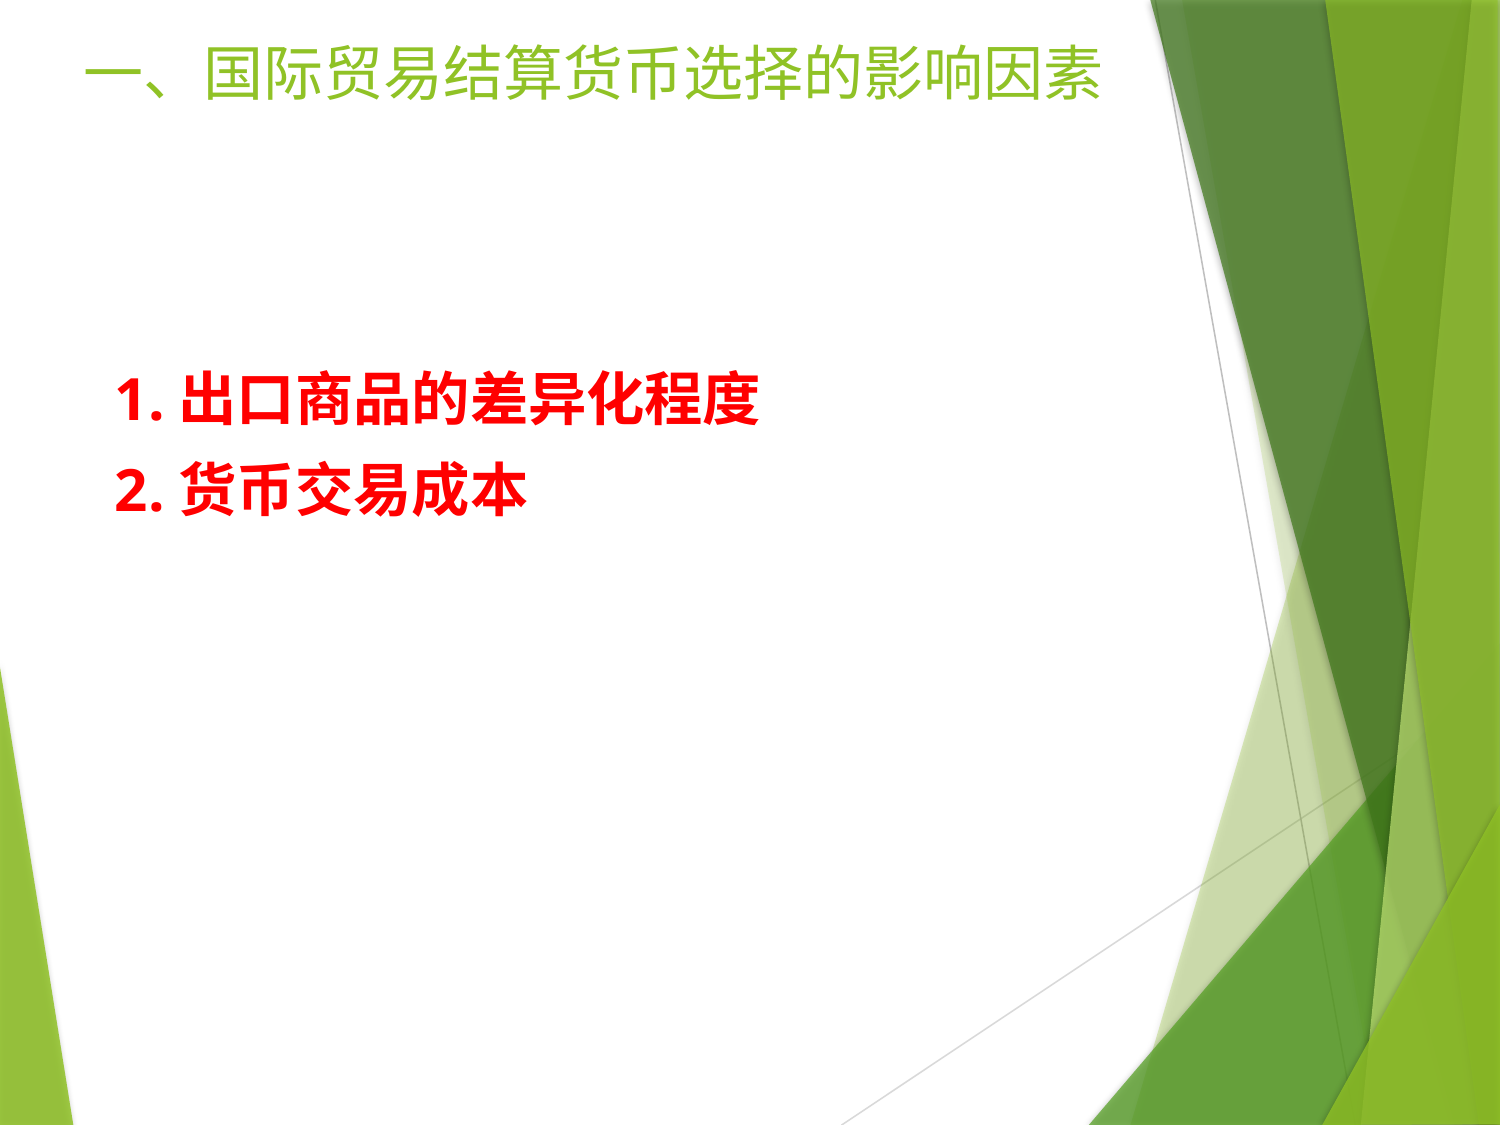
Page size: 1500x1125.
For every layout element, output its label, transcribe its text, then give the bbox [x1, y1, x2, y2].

list 1.出口商品的差异化程度 2.货币交易成本 [99, 354, 1142, 992]
title 一、国际贸易结算货币选择的影响因素 [68, 27, 1238, 159]
